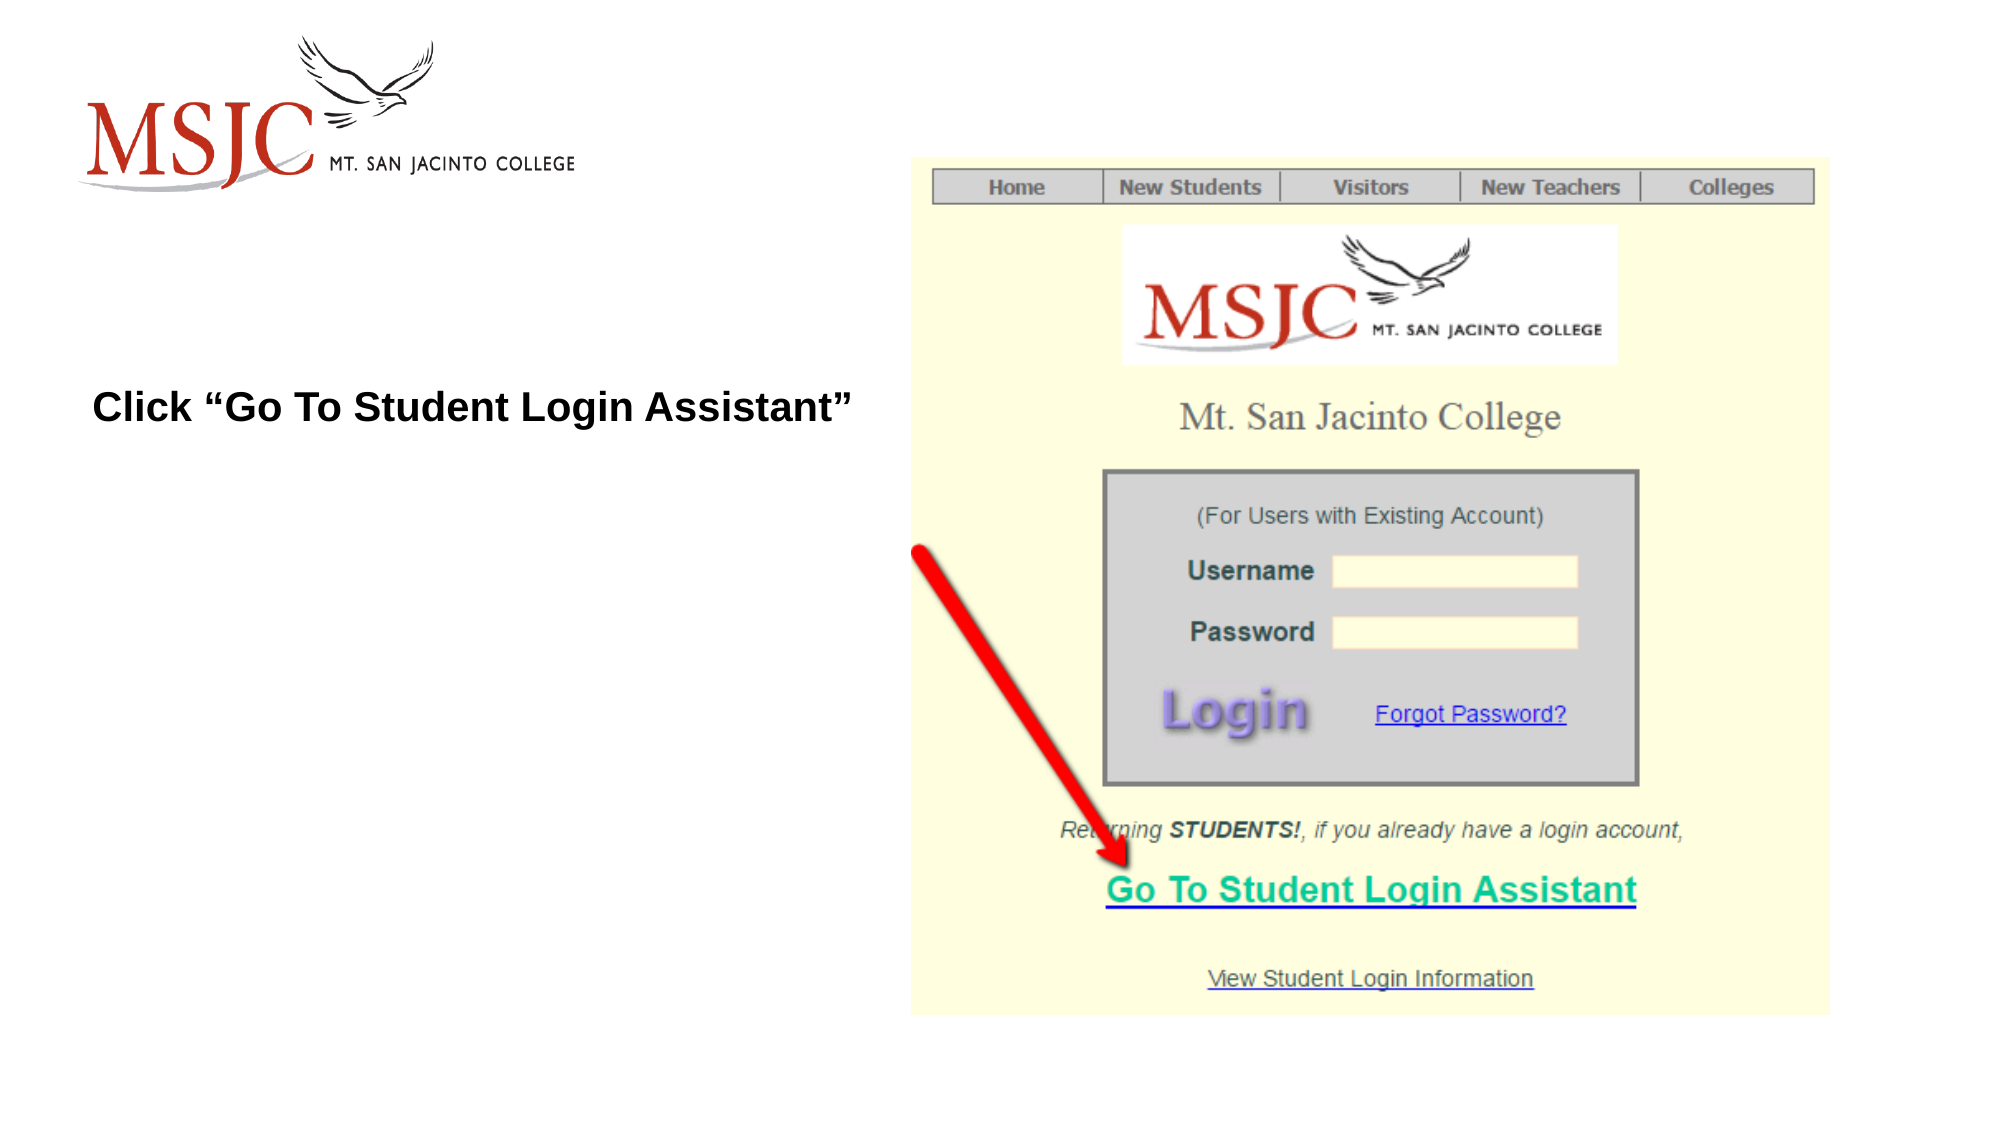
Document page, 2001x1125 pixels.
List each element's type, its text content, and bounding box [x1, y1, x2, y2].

picture [77, 35, 576, 192]
picture [911, 157, 1830, 1015]
text_box Click “Go To Student Login Assistant” [77, 372, 911, 438]
